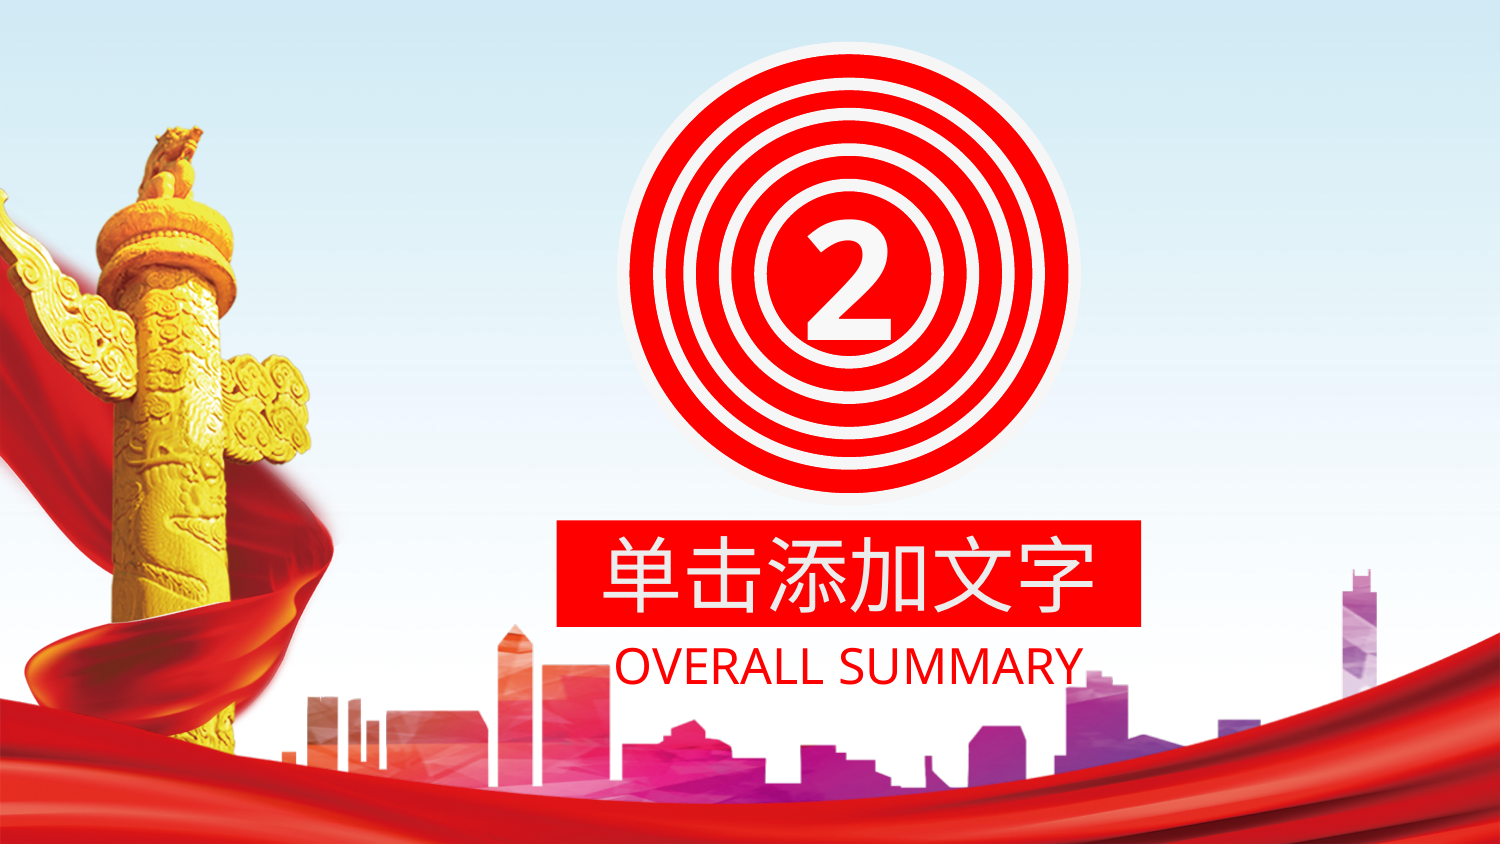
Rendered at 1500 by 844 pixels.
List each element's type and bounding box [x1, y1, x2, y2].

picture [0, 0, 1500, 123]
text_box [0, 123, 1500, 844]
